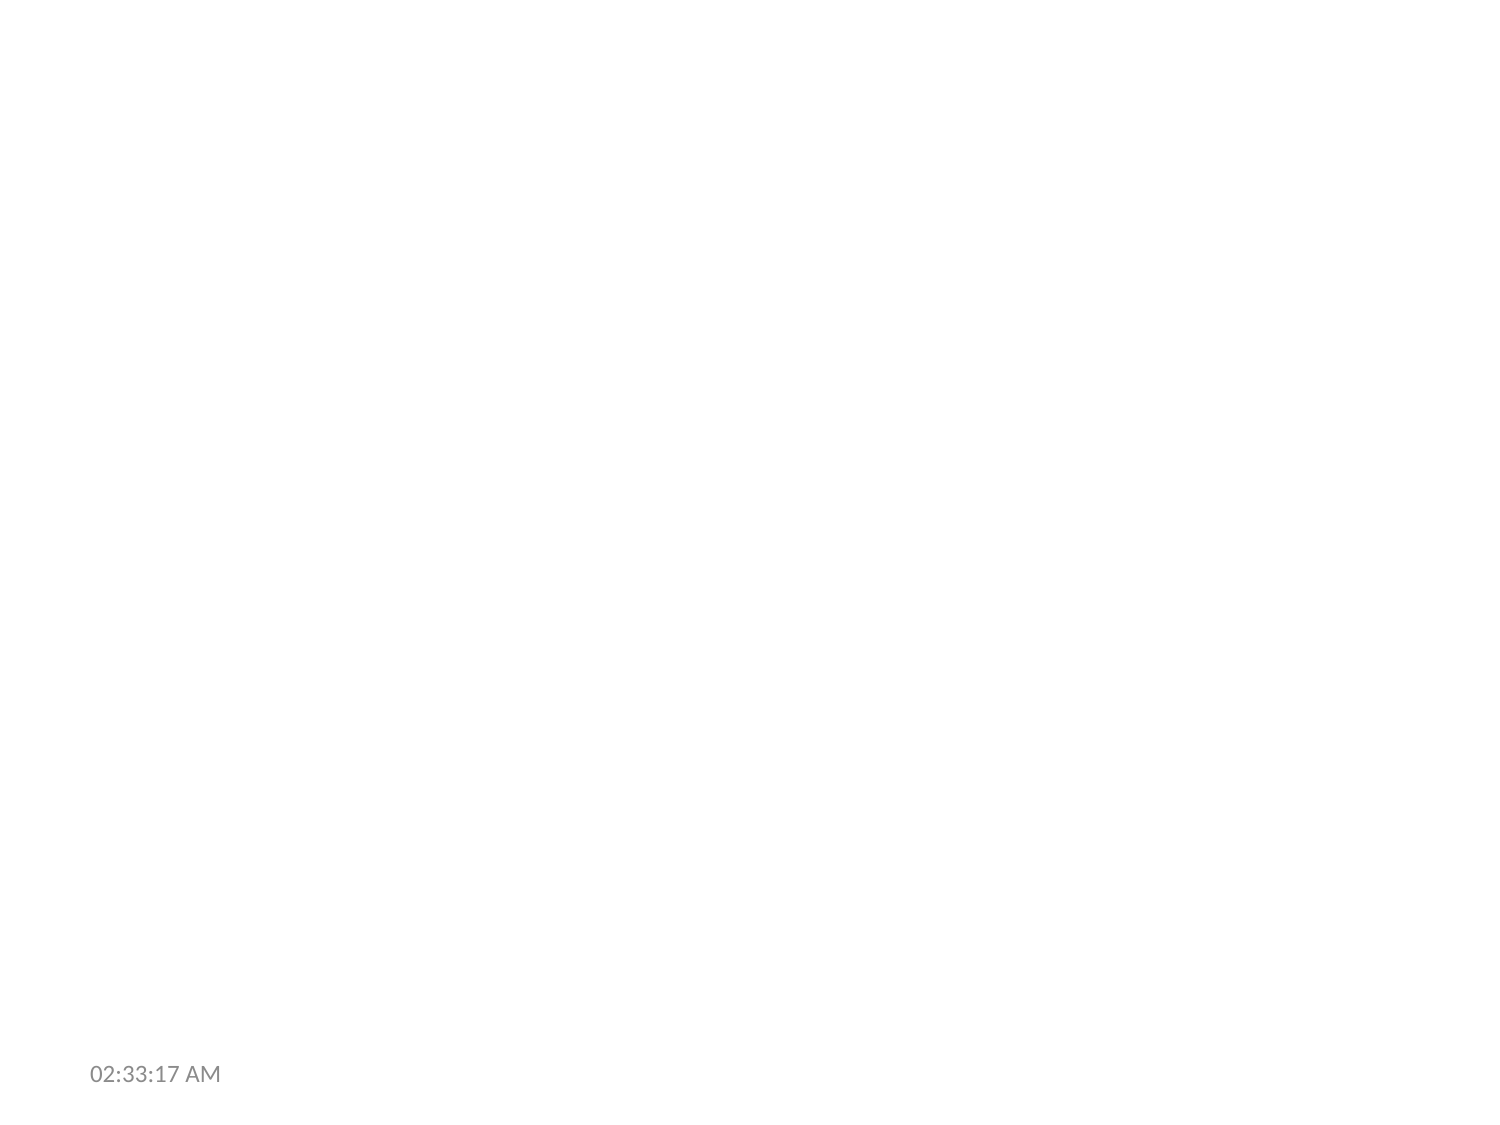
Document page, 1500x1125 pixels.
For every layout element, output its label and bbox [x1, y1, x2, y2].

slide_number [75, 1042, 425, 1103]
